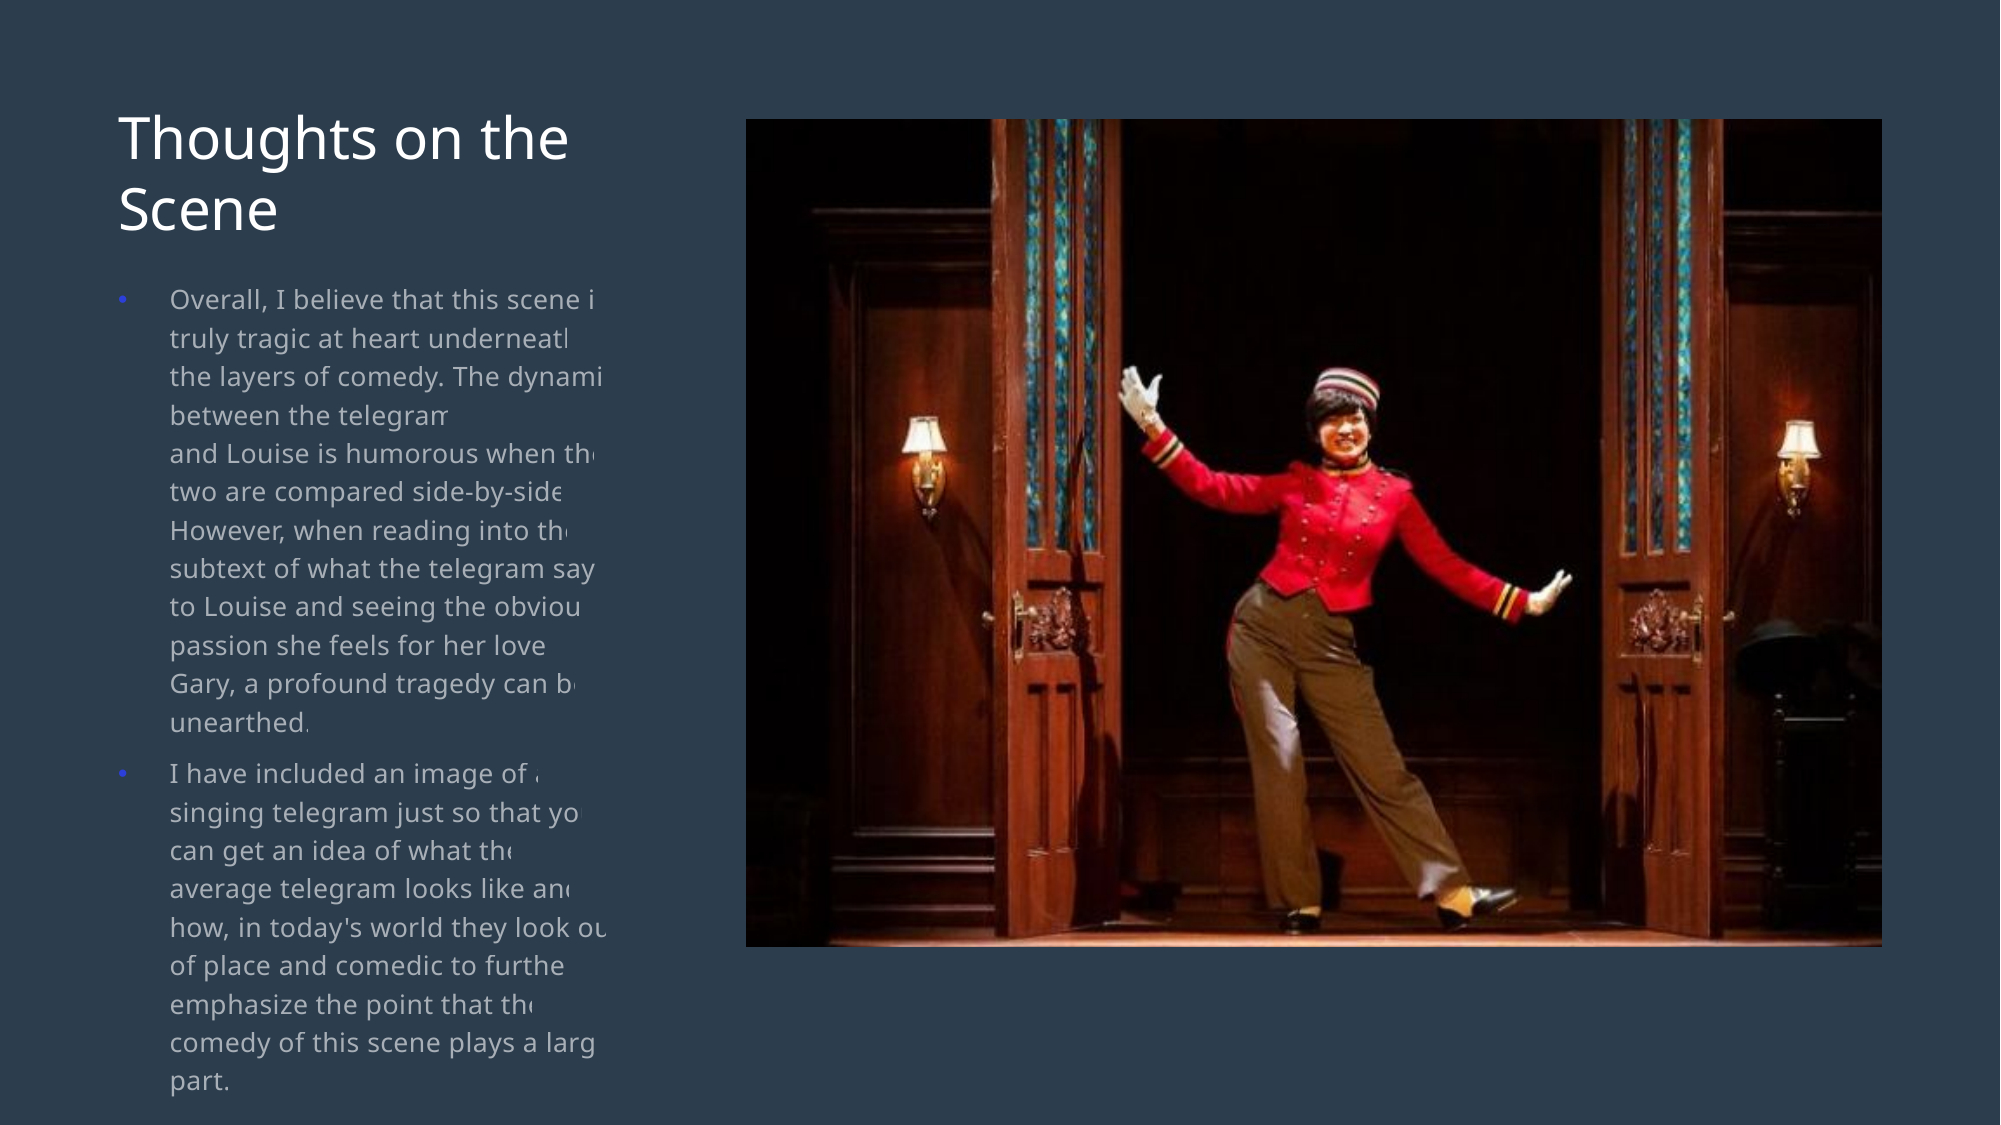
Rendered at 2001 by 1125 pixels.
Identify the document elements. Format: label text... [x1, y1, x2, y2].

picture [746, 119, 1882, 947]
list Overall, I believe that this scene is truly tragic at heart underneath the layers of comedy. The dynamic between the telegram and Louise is humorous when the two are compared side-by-side. However, when reading into the subtext of what the telegram says to Louise and seeing the obvious passion she feels for her lover Gary, a profound tragedy can be unearthed. I have included an image of a singing telegram just so that you can get an idea of what the average telegram looks like and how, in today's world they look out of place and comedic to further emphasize the point that the comedy of this scene plays a large part. [118, 276, 626, 1099]
title Thoughts on the Scene [118, 101, 626, 276]
